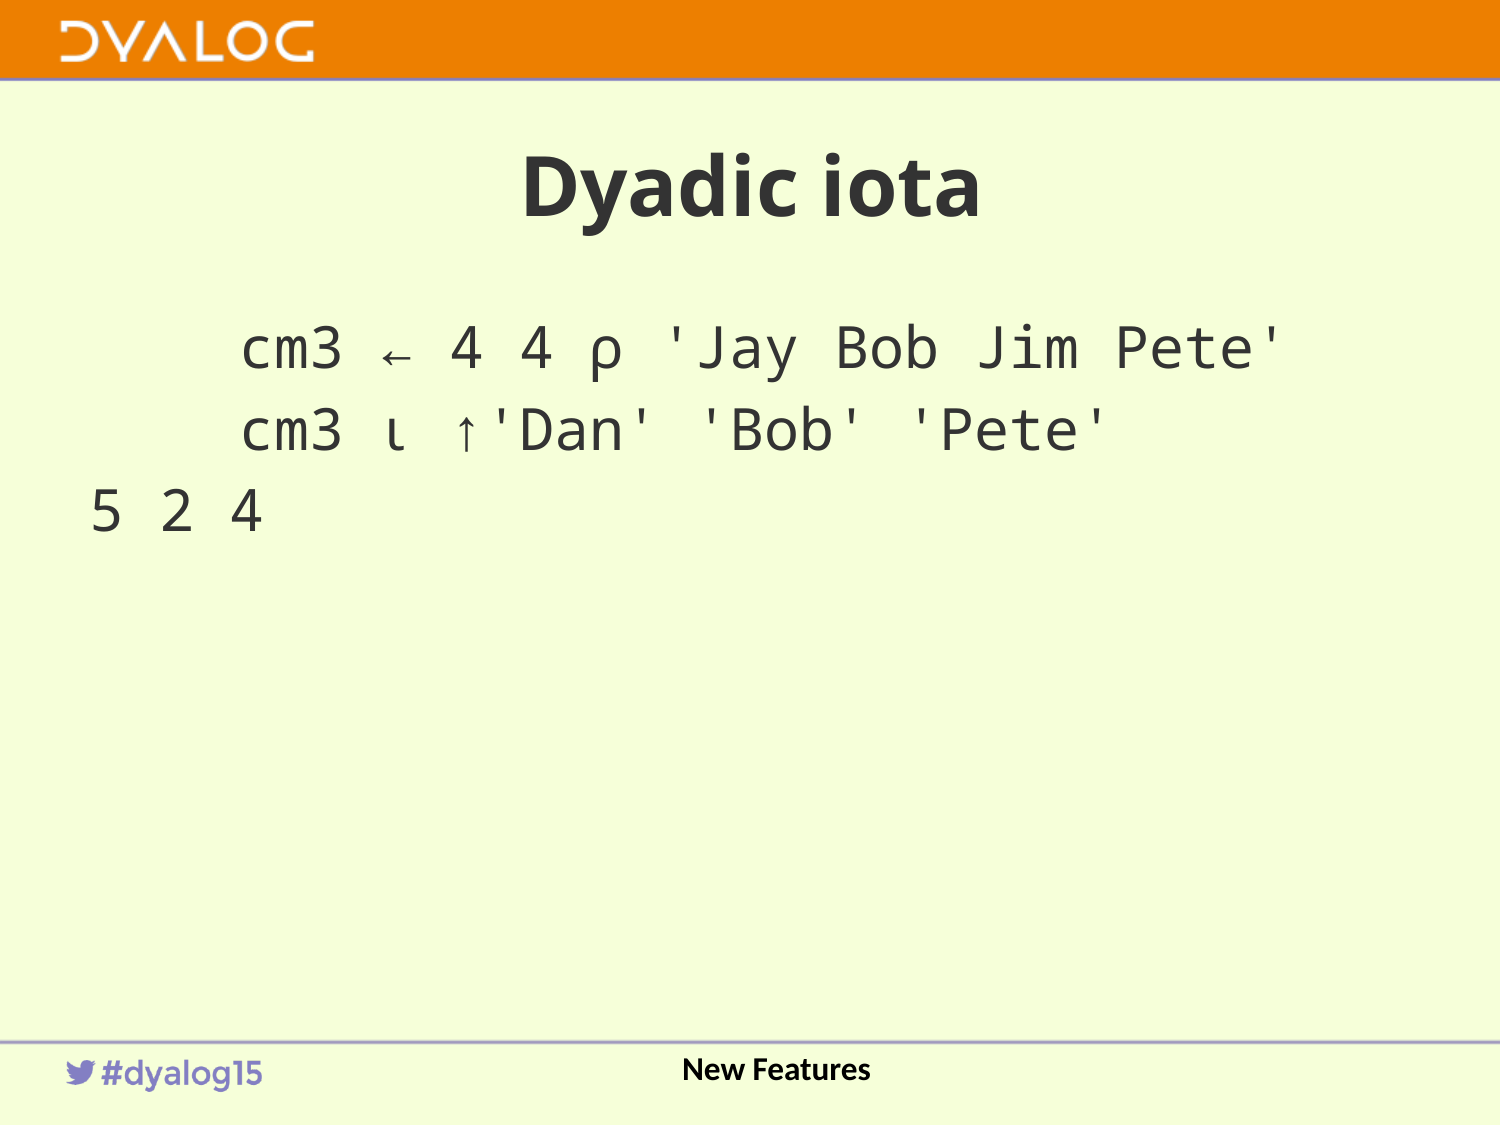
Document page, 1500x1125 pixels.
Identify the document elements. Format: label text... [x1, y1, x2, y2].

picture [0, 0, 1500, 1125]
title Dyadic iota [76, 125, 1427, 256]
list cm3 ← 4 4 ⍴ 'Jay Bob Jim Pete' cm3 ⍳ ↑'Dan' 'Bob' 'Pete' 5 2 4 [75, 302, 1425, 1005]
footer New Features [667, 1039, 892, 1100]
